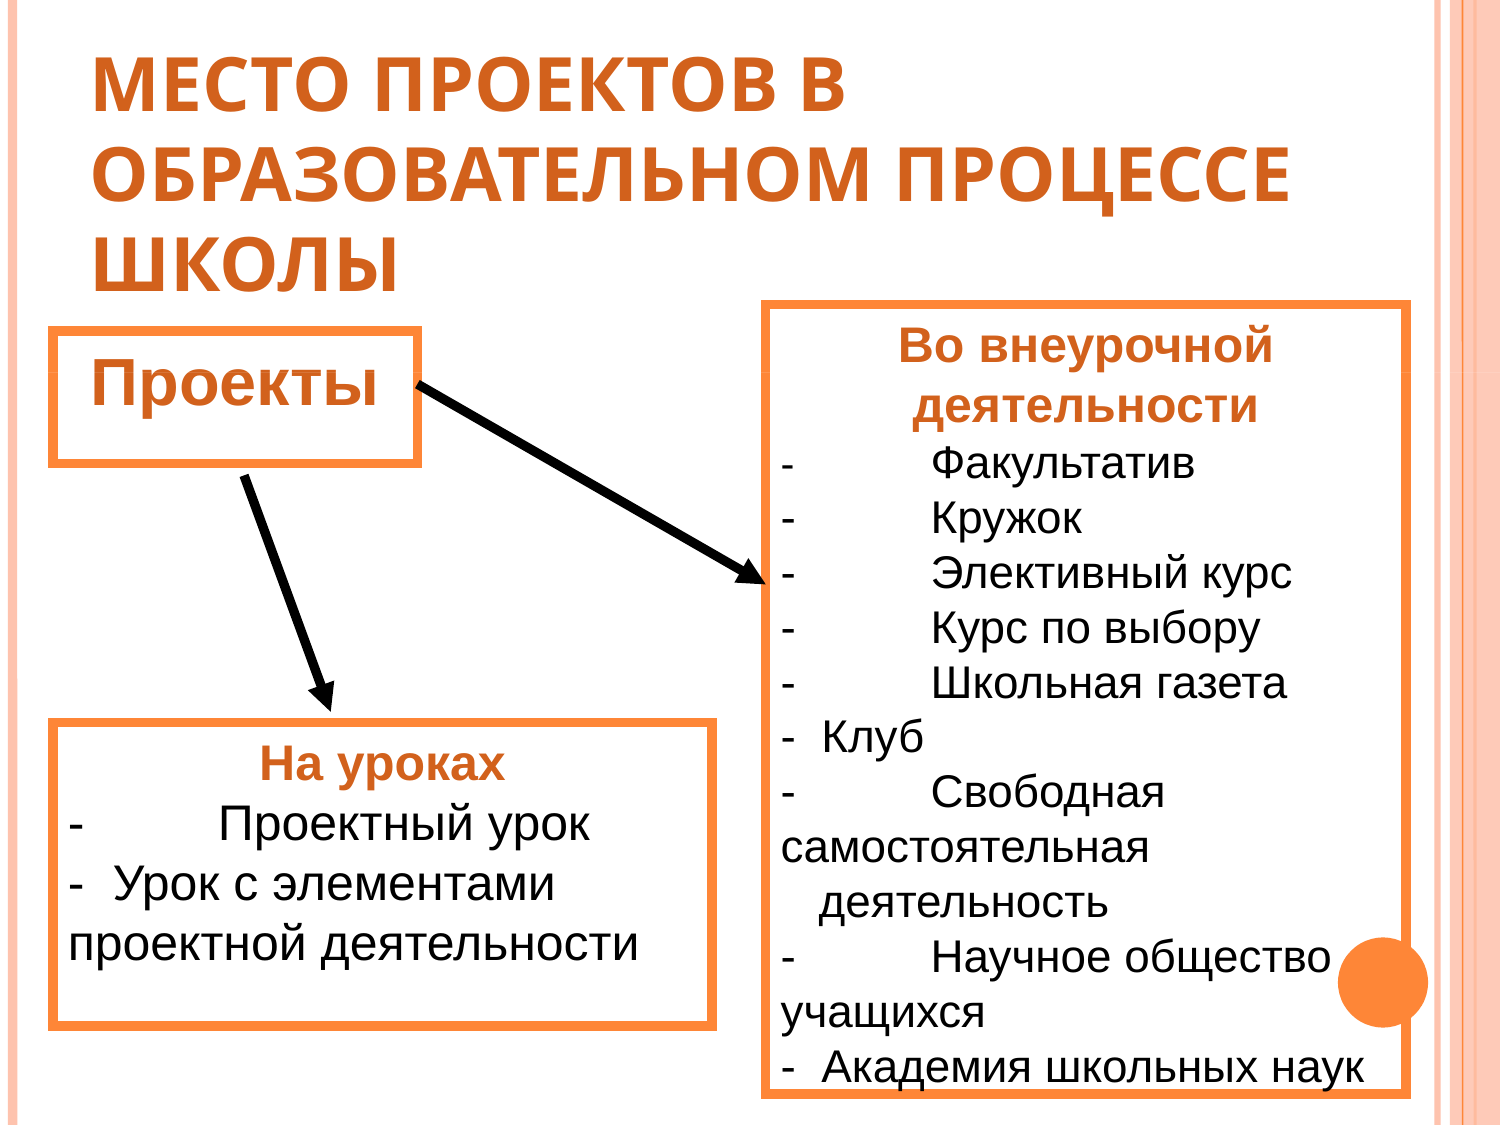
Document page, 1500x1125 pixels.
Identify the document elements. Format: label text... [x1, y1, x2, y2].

text_box Проекты [53, 330, 418, 371]
text_box [243, 475, 333, 712]
text_box На уроках - Проектный урок - Урок с элементами проектной деятельности [53, 722, 712, 1026]
text_box Во внеурочной деятельности - Факультатив - Кружок - Элективный курс - Курс по выбору - Школьная газета - Клуб - Свободная самостоятельная деятельность - Научное общество учащихся - Академия школьных наук [765, 304, 1407, 371]
text_box [417, 384, 766, 585]
text_box МЕСТО ПРОЕКТОВ В ОБРАЗОВАТЕЛЬНОМ ПРОЦЕССЕ ШКОЛЫ [74, 45, 1459, 315]
text_box Во внеурочной деятельности - Факультатив - Кружок - Элективный курс - Курс по выбору - Школьная газета - Клуб - Свободная самостоятельная деятельность - Научное общество учащихся - Академия школьных наук [765, 373, 1407, 1094]
text_box Проекты [53, 373, 418, 464]
